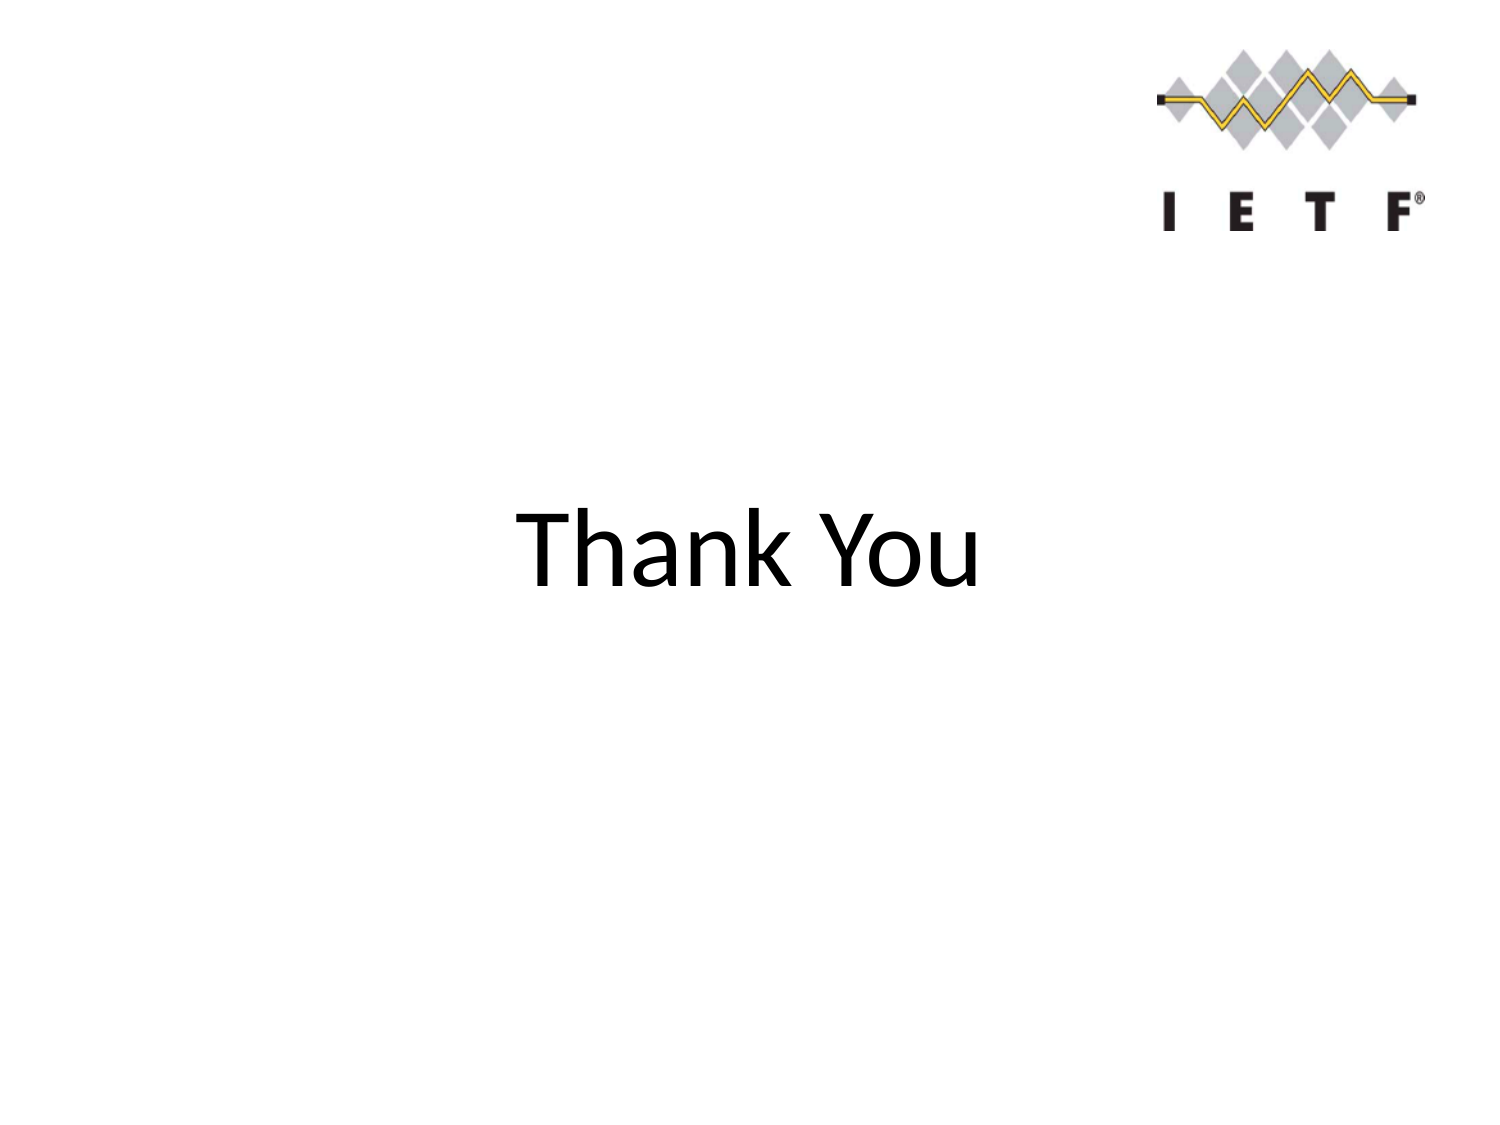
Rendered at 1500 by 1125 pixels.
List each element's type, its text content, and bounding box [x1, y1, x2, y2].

title Thank You [112, 421, 1388, 663]
picture [1157, 49, 1425, 231]
